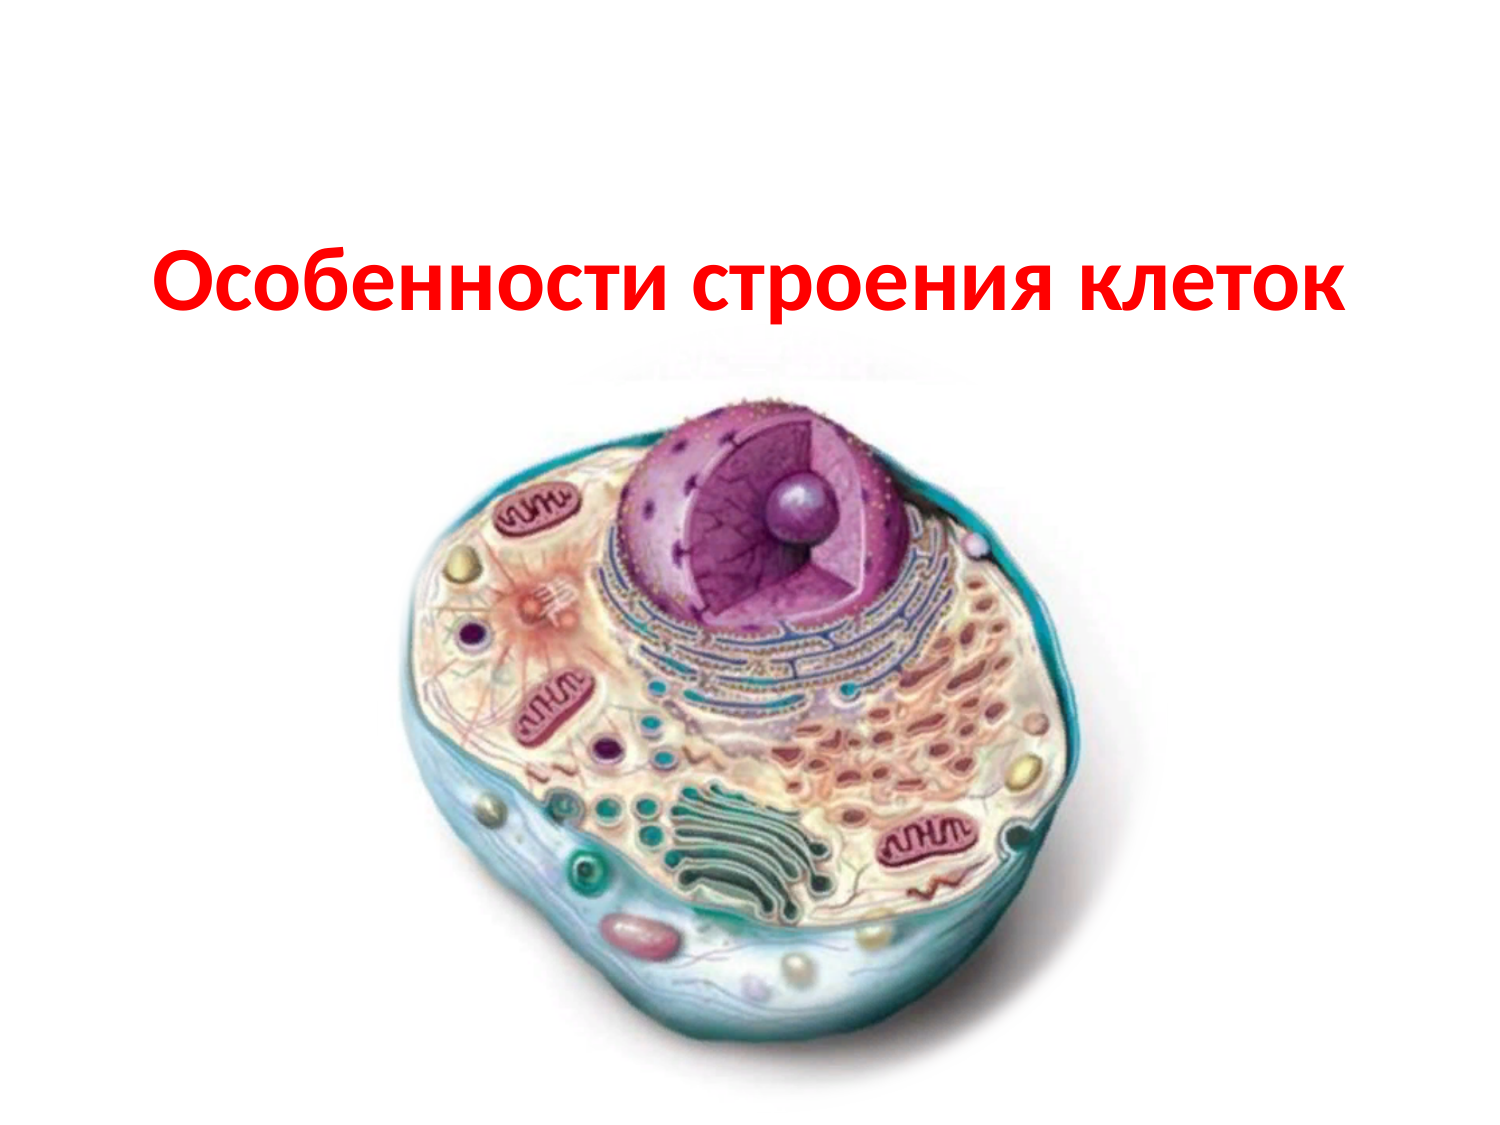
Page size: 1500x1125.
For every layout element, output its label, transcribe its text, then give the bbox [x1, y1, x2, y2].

title Особенности строения клеток [112, 66, 1388, 591]
picture [376, 323, 1169, 1115]
